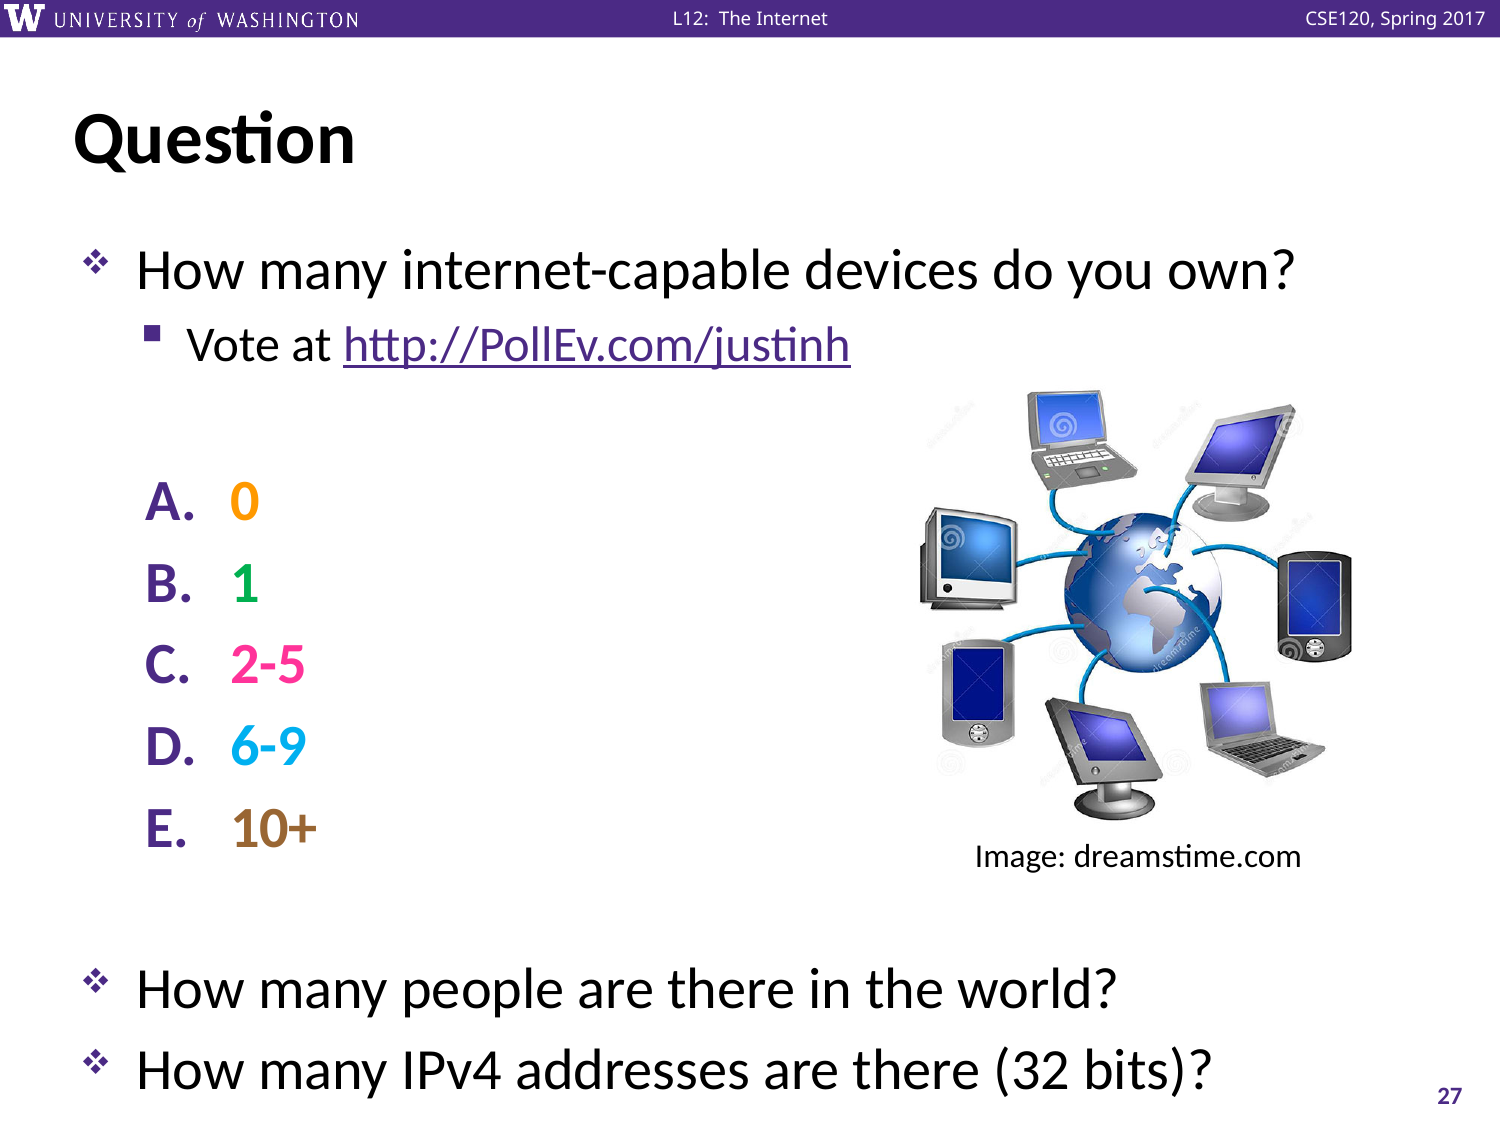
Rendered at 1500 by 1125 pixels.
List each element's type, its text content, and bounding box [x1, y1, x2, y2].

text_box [913, 379, 1364, 883]
list How many internet-capable devices do you own? Vote at http://PollEv.com/justinh 0 1 2-5 6-9 10+ How many people are there in the world? How many IPv4 addresses are there (32 bits)? [64, 223, 1438, 1040]
slide_number 27 [1400, 1065, 1500, 1125]
picture [4, 4, 358, 32]
title Question [58, 71, 1438, 197]
